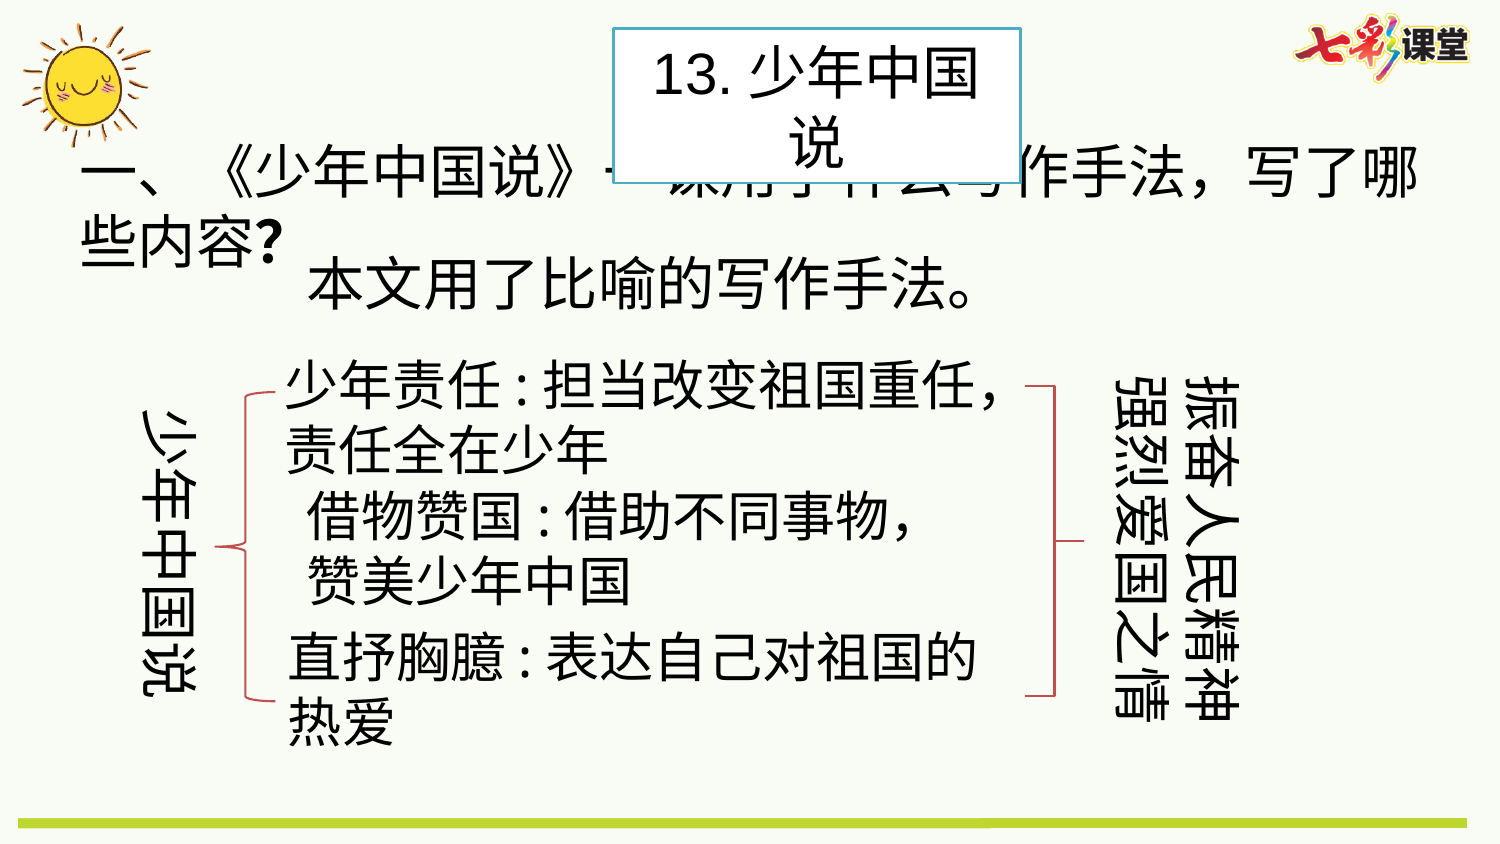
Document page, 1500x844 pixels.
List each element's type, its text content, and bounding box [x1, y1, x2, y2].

text_box [214, 391, 276, 703]
text_box 少年责任:担当改变祖国重任， 责任全在少年 [269, 343, 1046, 489]
text_box [1025, 385, 1085, 697]
picture [18, 771, 1467, 844]
text_box 直抒胸臆:表达自己对祖国的热爱 [273, 616, 995, 762]
picture [1291, 9, 1472, 87]
text_box 13.少年中国说 [612, 27, 1022, 184]
text_box 一、《少年中国说》一课用了什么写作手法，写了哪些内容？ [64, 127, 1468, 283]
text_box 振奋人民精神 强烈爱国之情 [1083, 360, 1326, 830]
text_box 少年中国说 [112, 393, 214, 704]
picture [0, 0, 173, 172]
text_box 本文用了比喻的写作手法。 [292, 240, 1119, 325]
text_box 借物赞国:借助不同事物， 赞美少年中国 [292, 474, 1000, 620]
